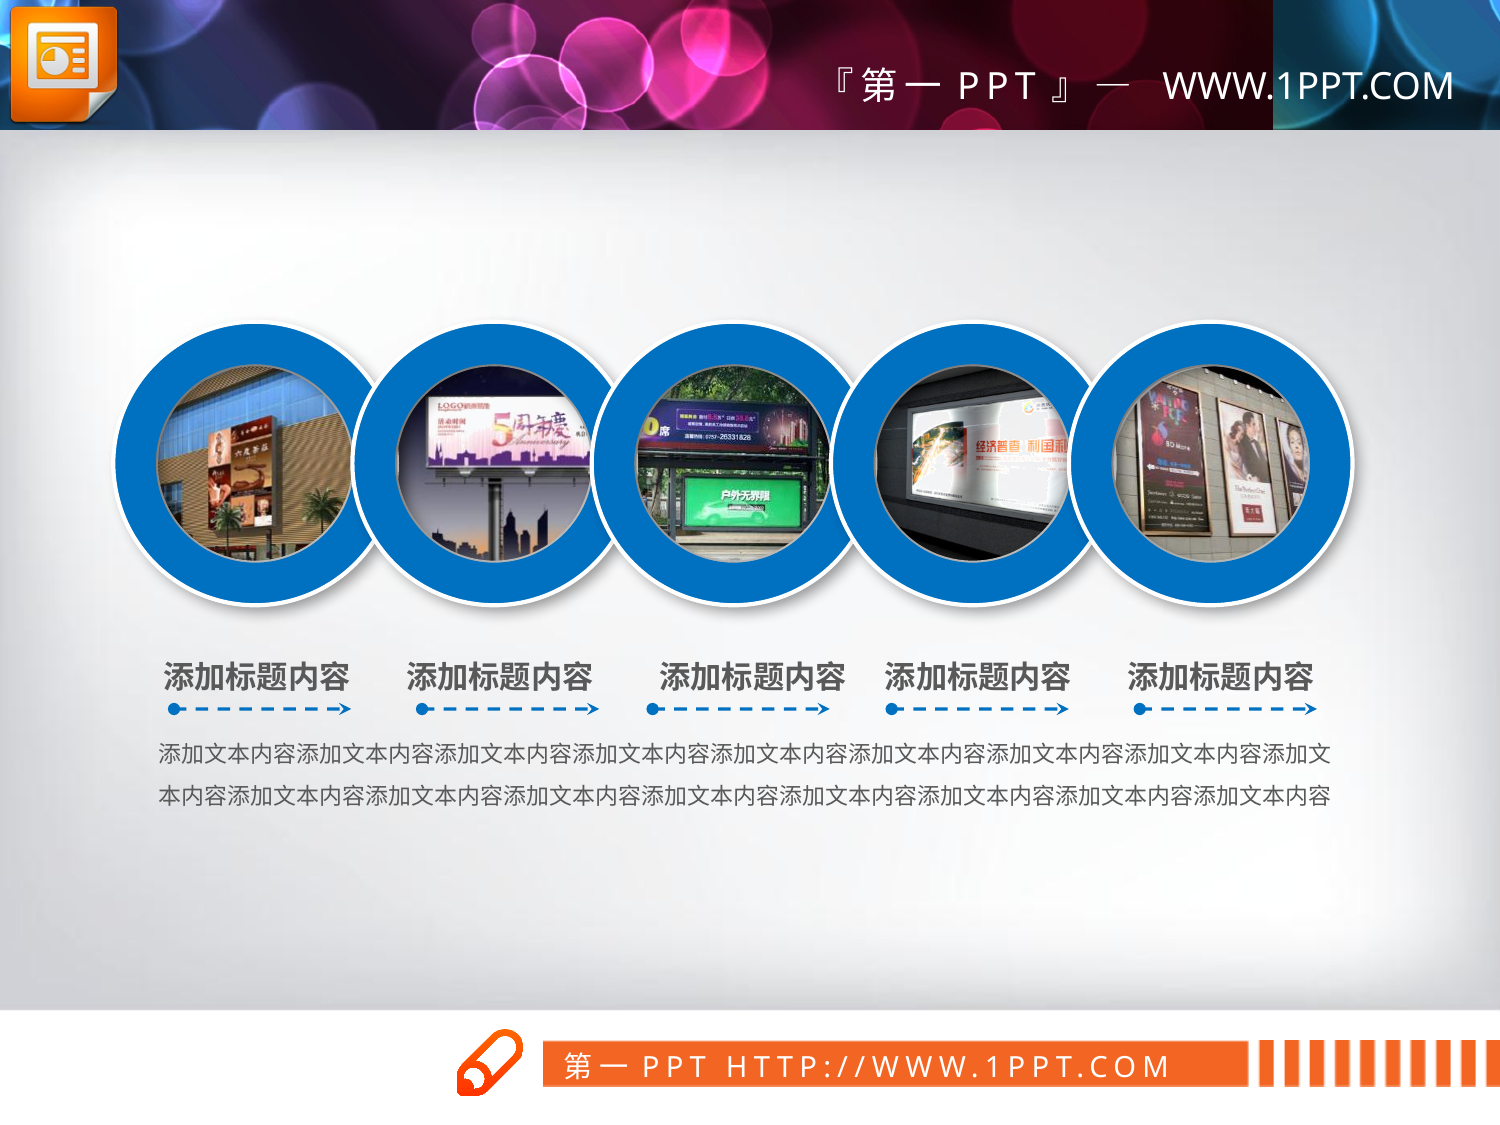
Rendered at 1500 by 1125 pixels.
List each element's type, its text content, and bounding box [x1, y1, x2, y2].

text_box [586, 702, 600, 716]
text_box [338, 702, 352, 716]
text_box [885, 702, 902, 716]
text_box 添加标题内容 [151, 633, 365, 701]
picture [543, 1040, 1500, 1087]
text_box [1068, 321, 1353, 606]
text_box [1304, 702, 1317, 716]
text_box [113, 321, 351, 606]
text_box 添加标题内容 [1115, 633, 1346, 701]
text_box [1133, 702, 1150, 716]
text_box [352, 321, 590, 606]
text_box [817, 702, 830, 716]
text_box [167, 702, 184, 716]
text_box 添加标题内容 [648, 633, 861, 701]
text_box [415, 702, 432, 716]
text_box 添加文本内容添加文本内容添加文本内容添加文本内容添加文本内容添加文本内容添加文本内容添加文本内容添加文本内容添加文本内容添加文本内容添加文本内容添加文本内容添加文本内容添加文本内容添加文本内容添加文本内容 [147, 720, 1362, 815]
text_box [1056, 702, 1069, 716]
text_box [646, 702, 663, 716]
picture [0, 0, 1500, 1012]
text_box 添加标题内容 [394, 633, 609, 701]
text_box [591, 321, 829, 606]
text_box 添加标题内容 [873, 633, 1096, 701]
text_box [830, 321, 1067, 606]
